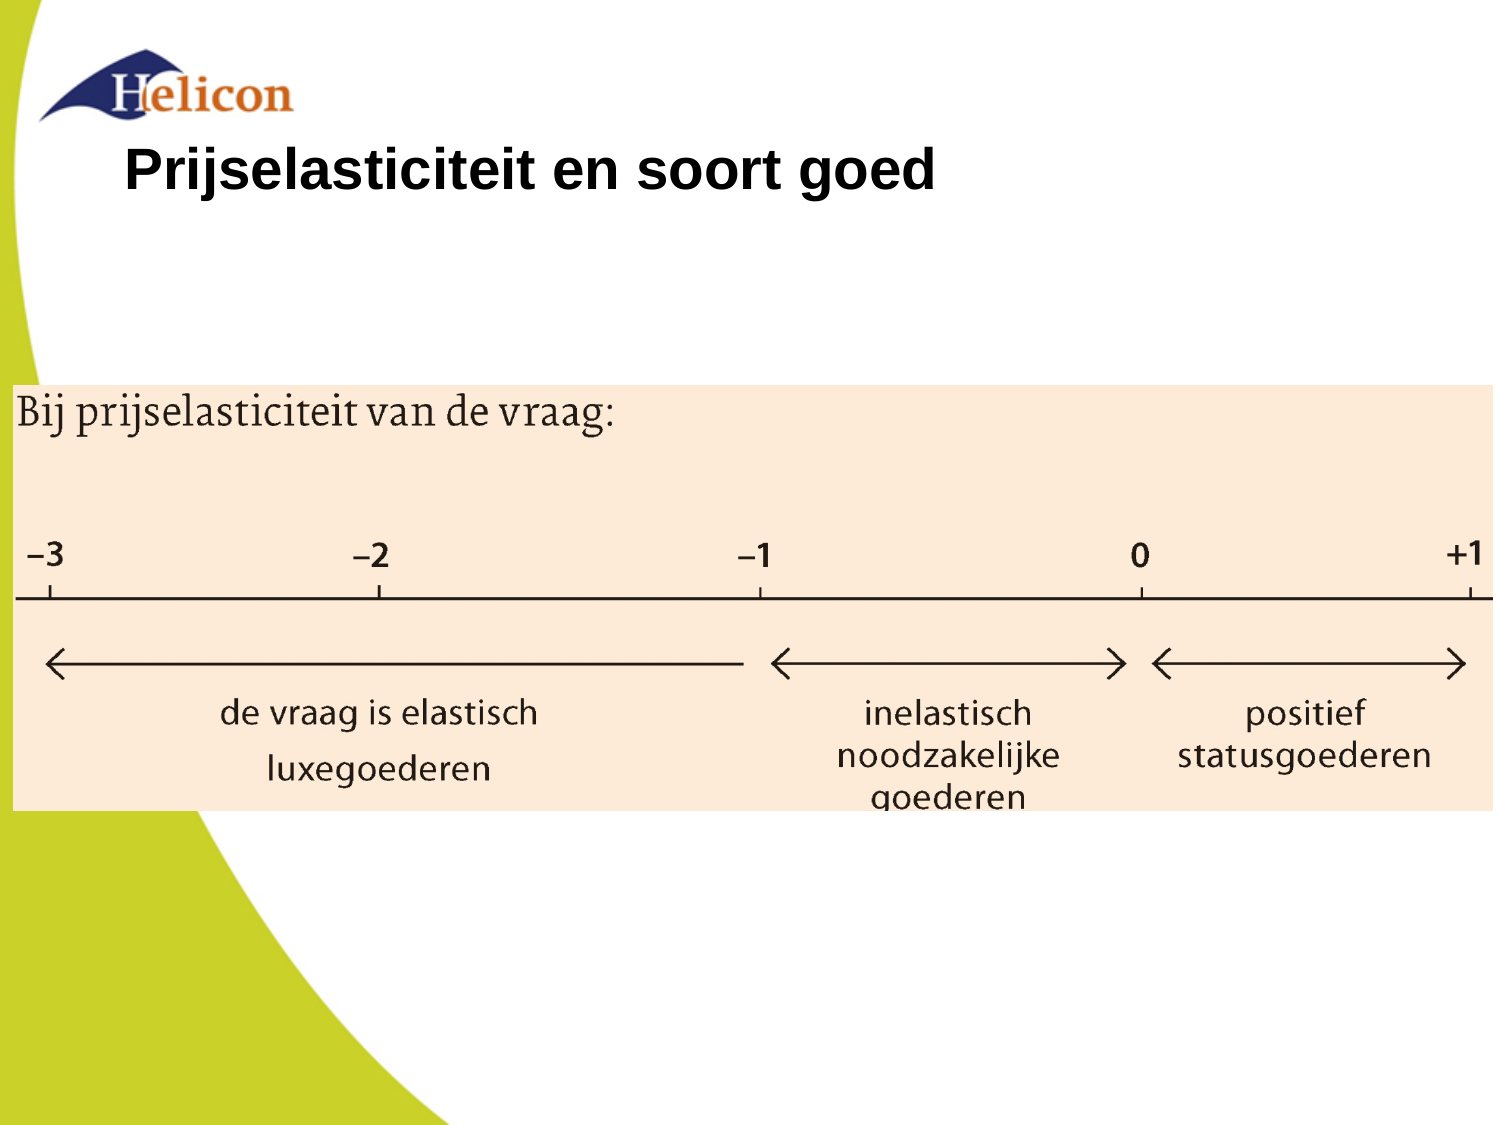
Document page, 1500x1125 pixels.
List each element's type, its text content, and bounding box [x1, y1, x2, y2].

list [13, 385, 1493, 811]
picture [0, 0, 1500, 1125]
title Prijselasticiteit en soort goed [109, 72, 1460, 260]
